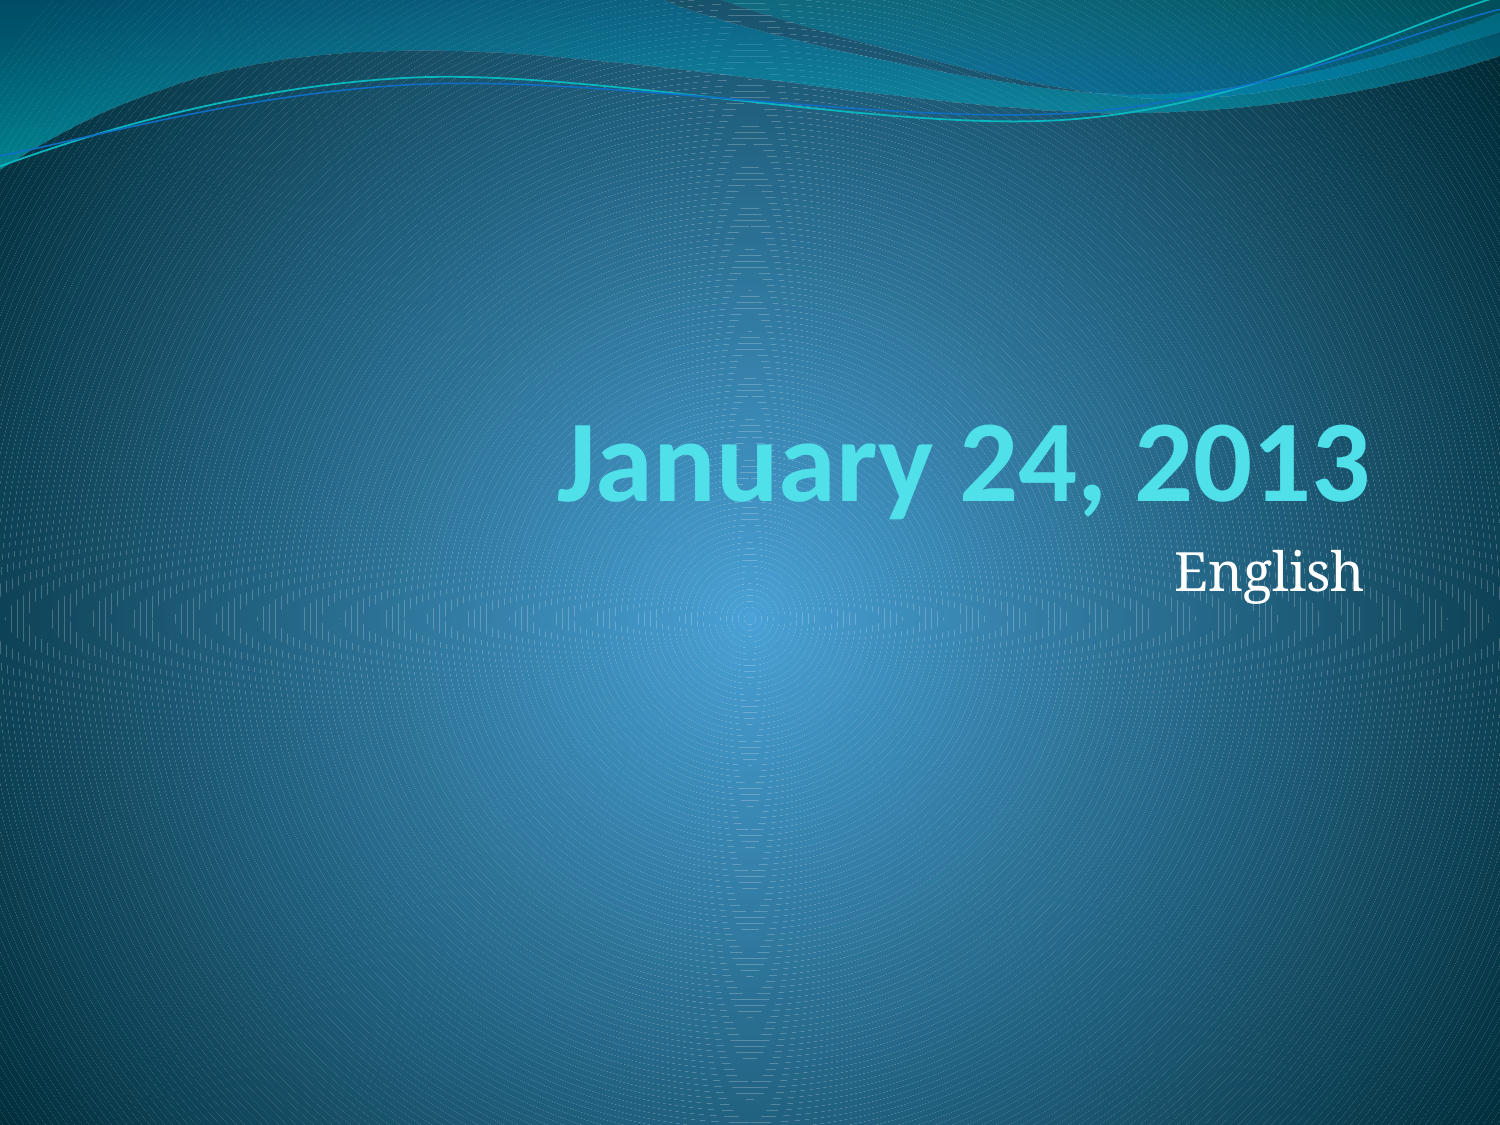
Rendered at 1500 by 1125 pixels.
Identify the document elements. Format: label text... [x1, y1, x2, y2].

title January 24, 2013 [87, 224, 1376, 525]
subtitle English [87, 529, 1376, 818]
